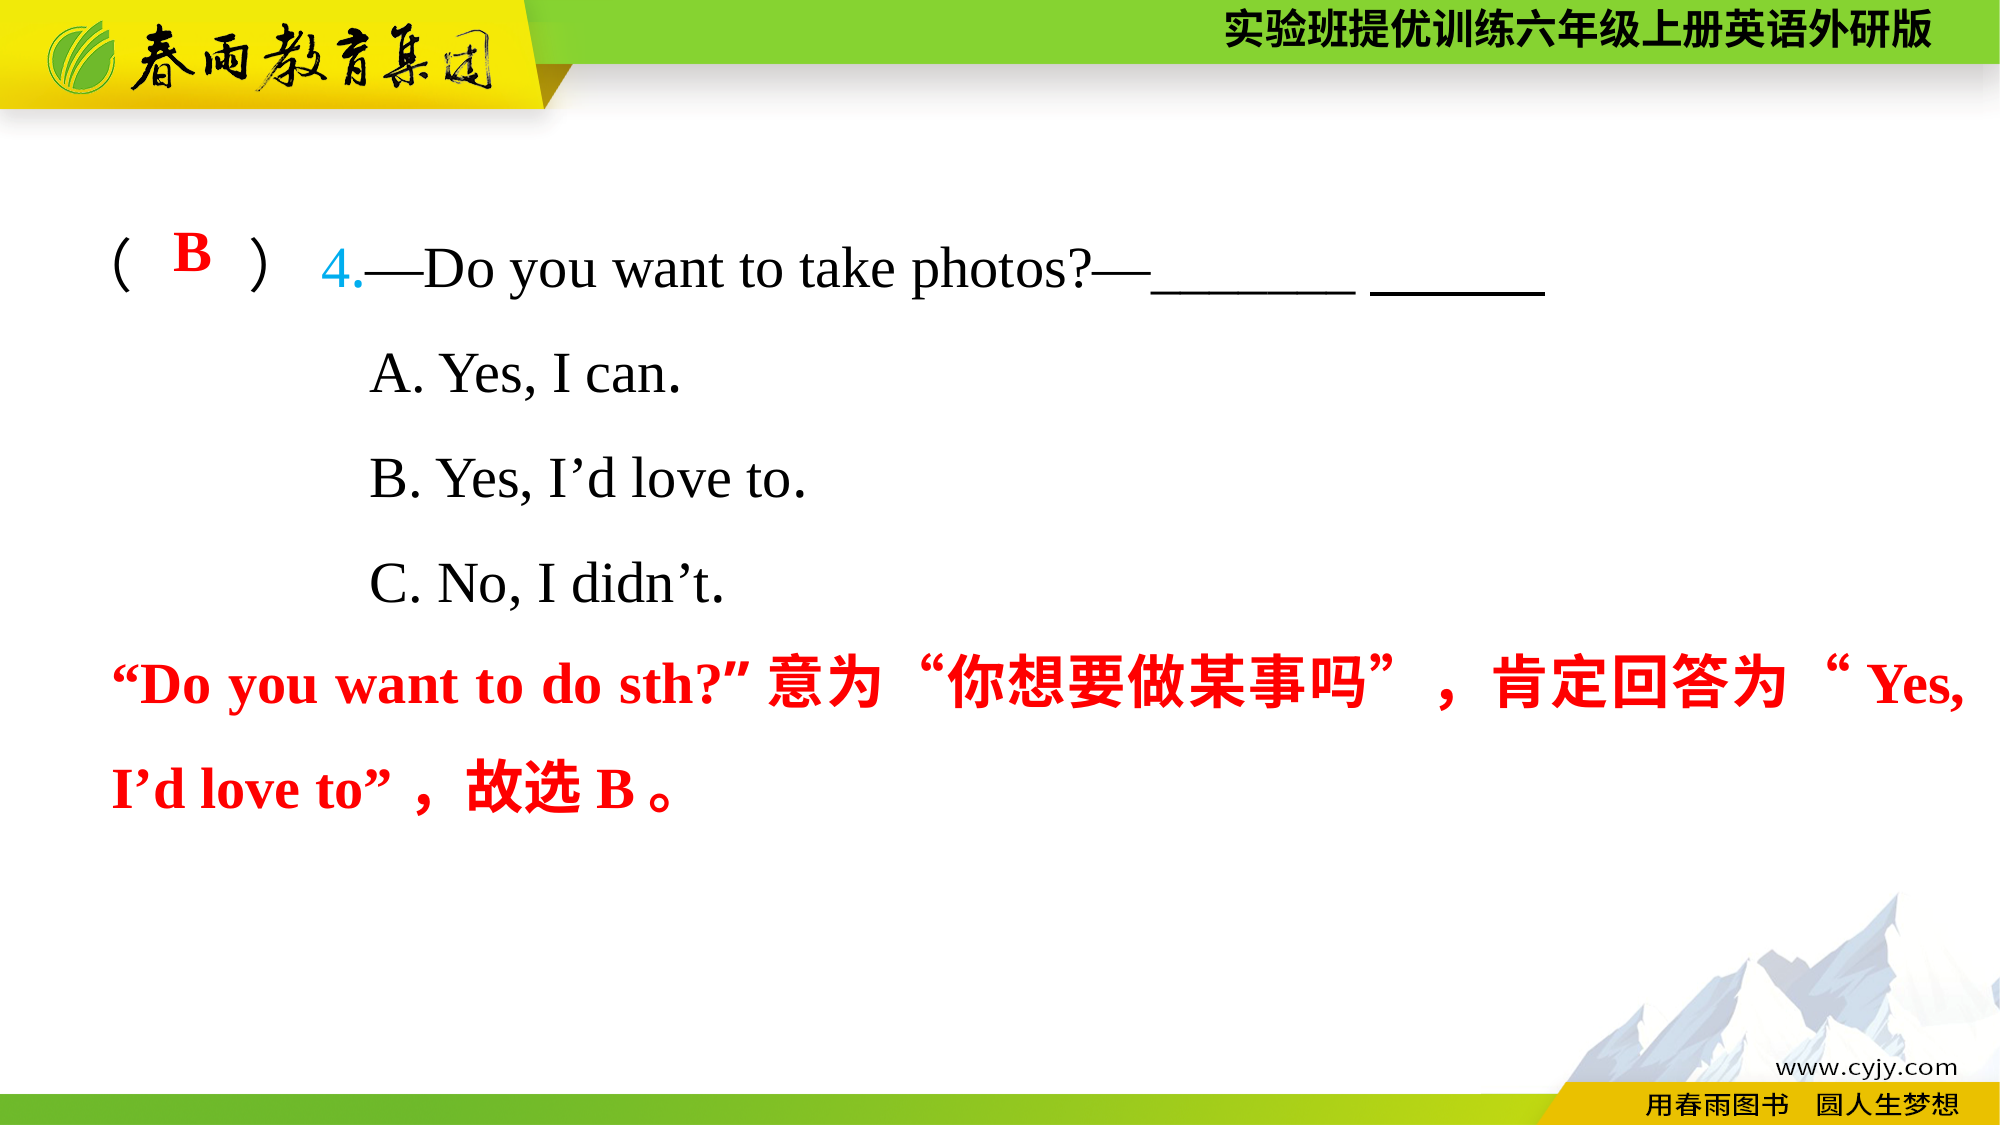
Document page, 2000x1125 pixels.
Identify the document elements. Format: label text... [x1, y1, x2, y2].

text_box B [158, 205, 244, 291]
list （ ）4.—Do you want to take photos?—_______ A. Yes, I can. B. Yes, I’d love to. C. No, I didn’t. [59, 187, 1944, 613]
picture [0, 0, 2000, 1125]
text_box “Do you want to do sth?”意为“你想要做某事吗”，肯定回答为“Yes, I’d love to”，故选B。 [96, 602, 1981, 828]
